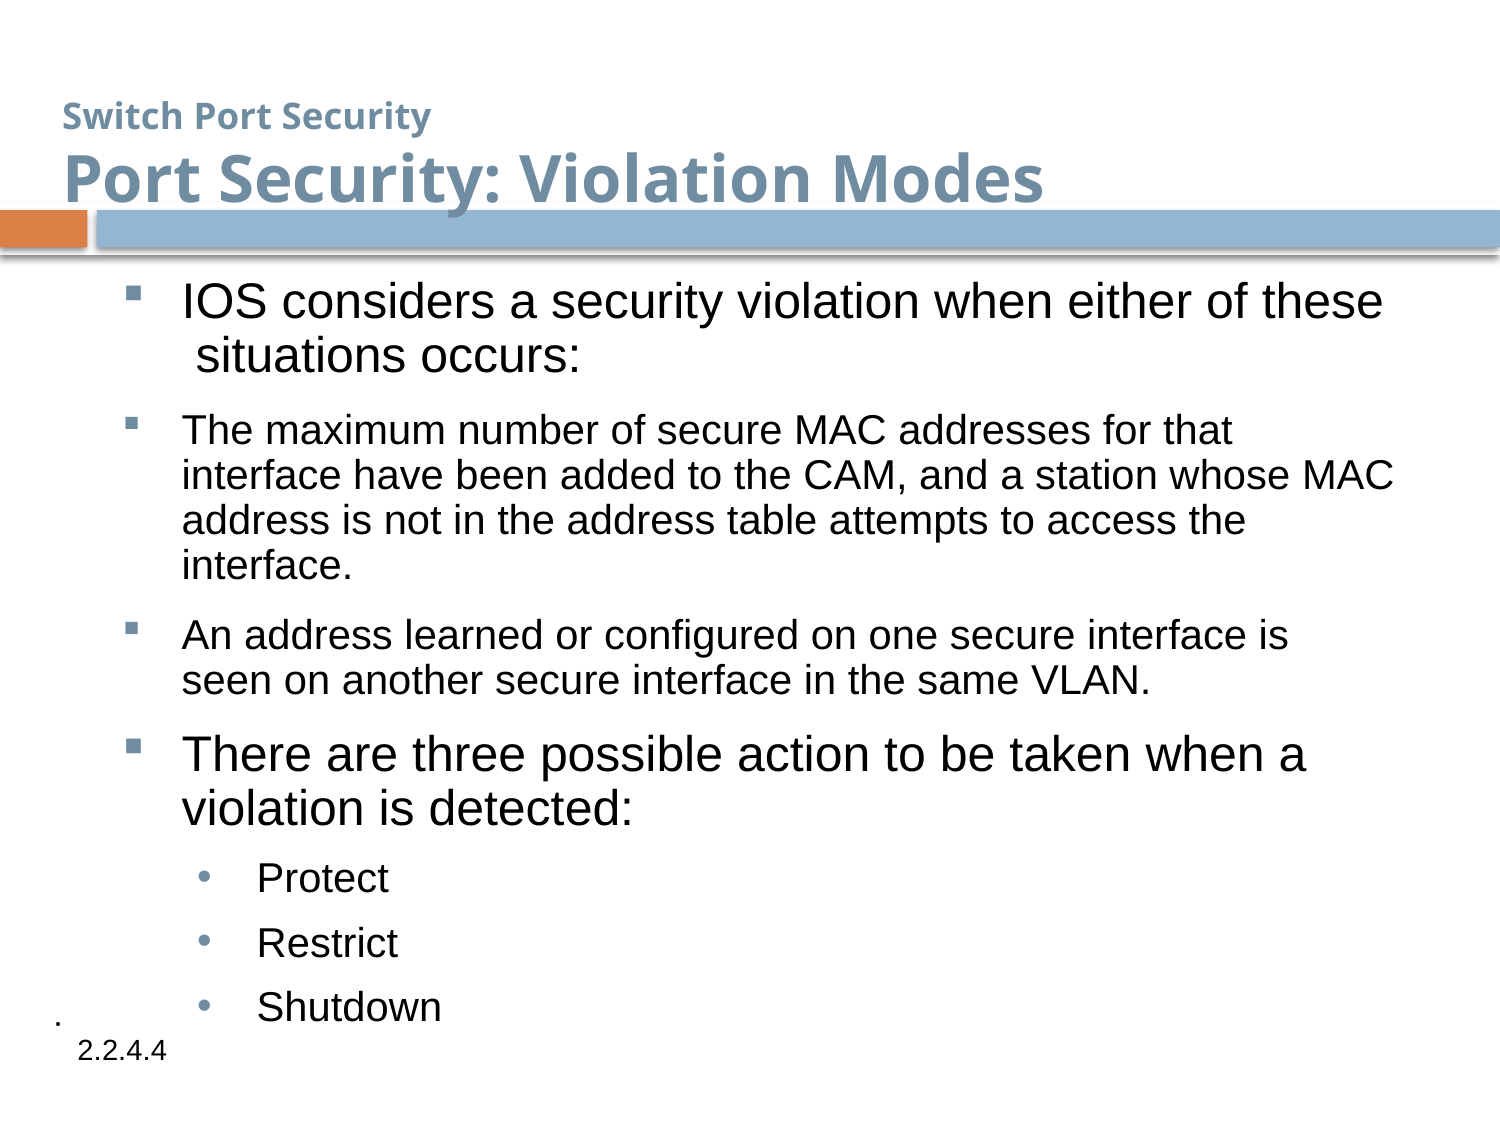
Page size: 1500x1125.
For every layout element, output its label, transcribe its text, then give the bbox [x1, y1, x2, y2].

title Switch Port Security Port Security: Violation Modes [47, 85, 1384, 224]
text_box [83, 230, 1387, 1031]
